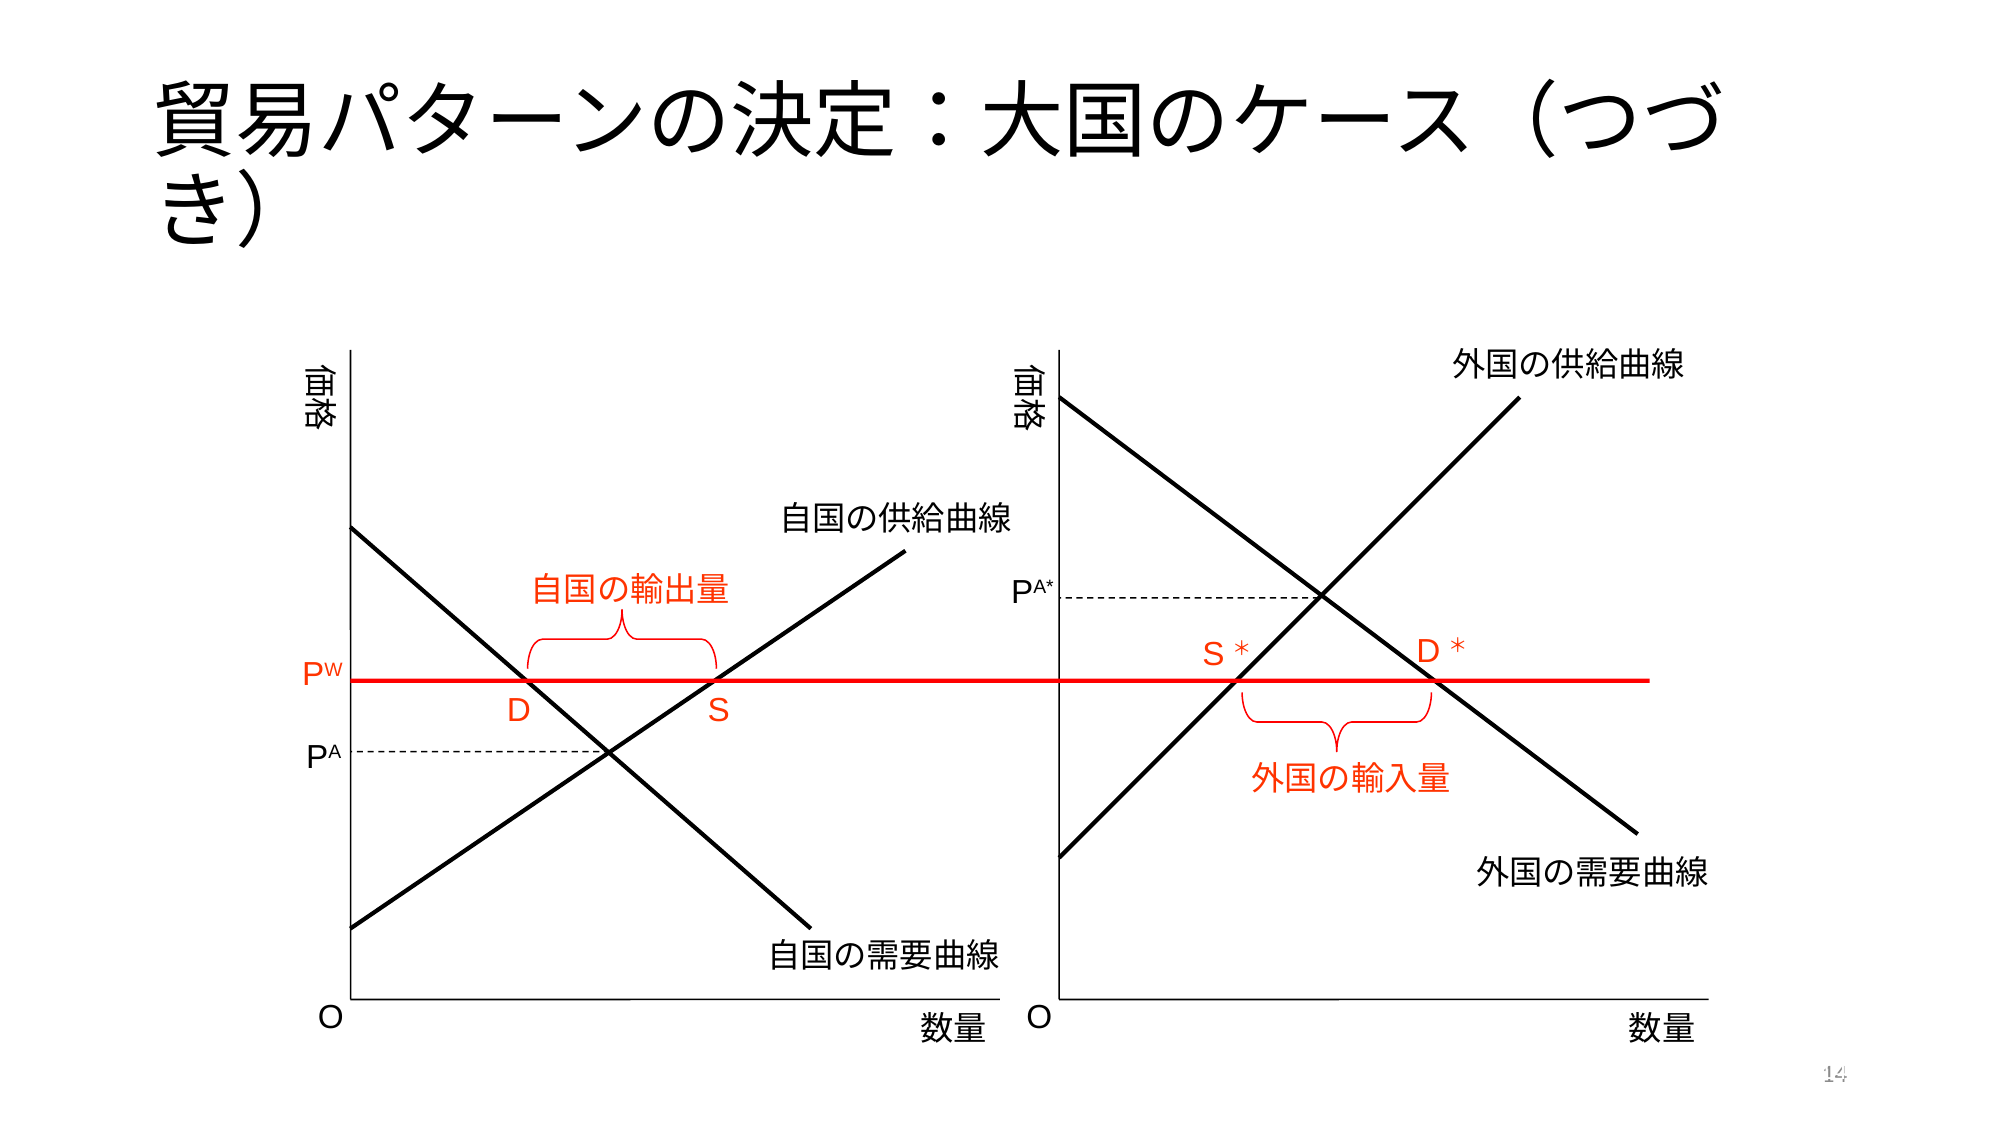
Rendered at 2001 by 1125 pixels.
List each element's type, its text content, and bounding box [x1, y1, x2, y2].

text_box 数量 [1614, 999, 1711, 1055]
text_box 外国の供給曲線 [1437, 336, 1700, 391]
text_box O [1011, 987, 1071, 1043]
text_box 外国の需要曲線 [1461, 844, 1724, 899]
text_box 自国の輸出量 [516, 560, 746, 616]
title 貿易パターンの決定：大国のケース（つづき） [137, 59, 1863, 278]
text_box D＊ [1401, 621, 1488, 677]
text_box PW [287, 645, 363, 700]
text_box S＊ [1187, 624, 1285, 680]
text_box [527, 616, 717, 669]
text_box S [692, 680, 764, 736]
text_box PA* [996, 562, 1069, 618]
text_box D [492, 680, 564, 736]
text_box 14 [1412, 1042, 1863, 1103]
text_box O [303, 987, 362, 1043]
text_box PA [291, 727, 357, 783]
text_box 価格 [279, 349, 350, 433]
text_box [1242, 692, 1432, 749]
text_box 数量 [905, 999, 1002, 1055]
text_box 自国の需要曲線 [752, 926, 1015, 982]
text_box 外国の輸入量 [1236, 749, 1466, 805]
text_box 自国の供給曲線 [764, 489, 1027, 545]
text_box 価格 [987, 349, 1059, 433]
